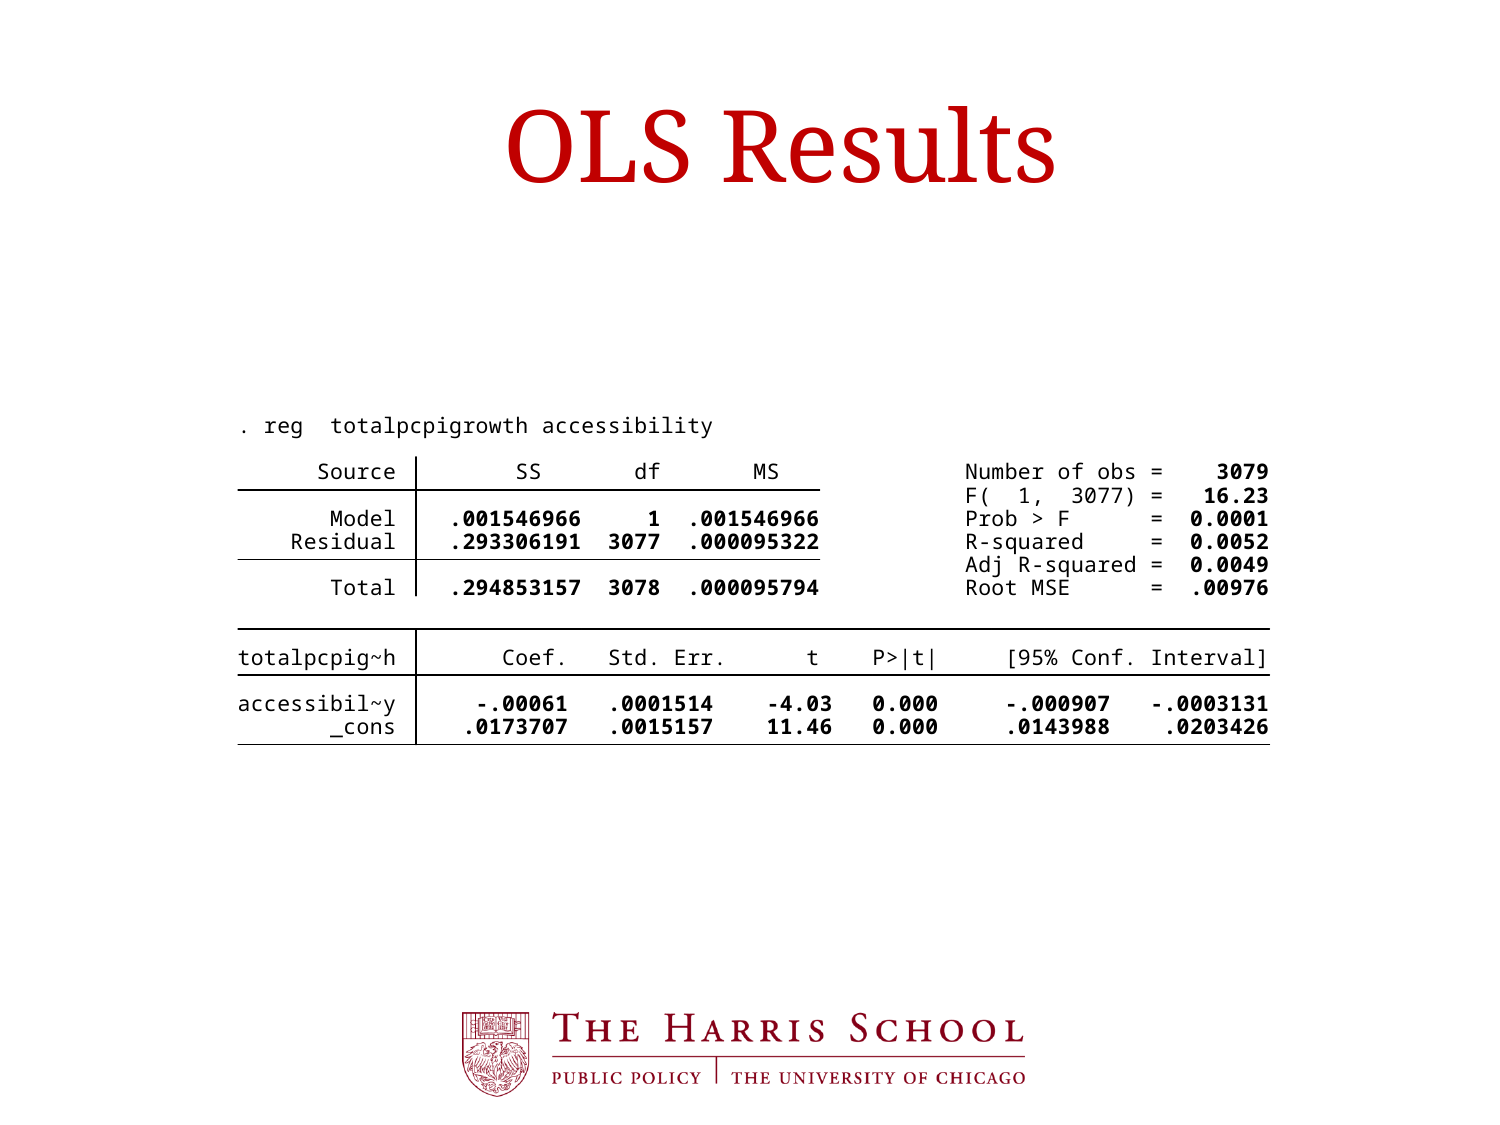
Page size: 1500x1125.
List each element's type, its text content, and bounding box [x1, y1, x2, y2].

text_box OLS Results [112, 75, 1450, 210]
picture [462, 1012, 1026, 1097]
picture [237, 387, 1500, 759]
